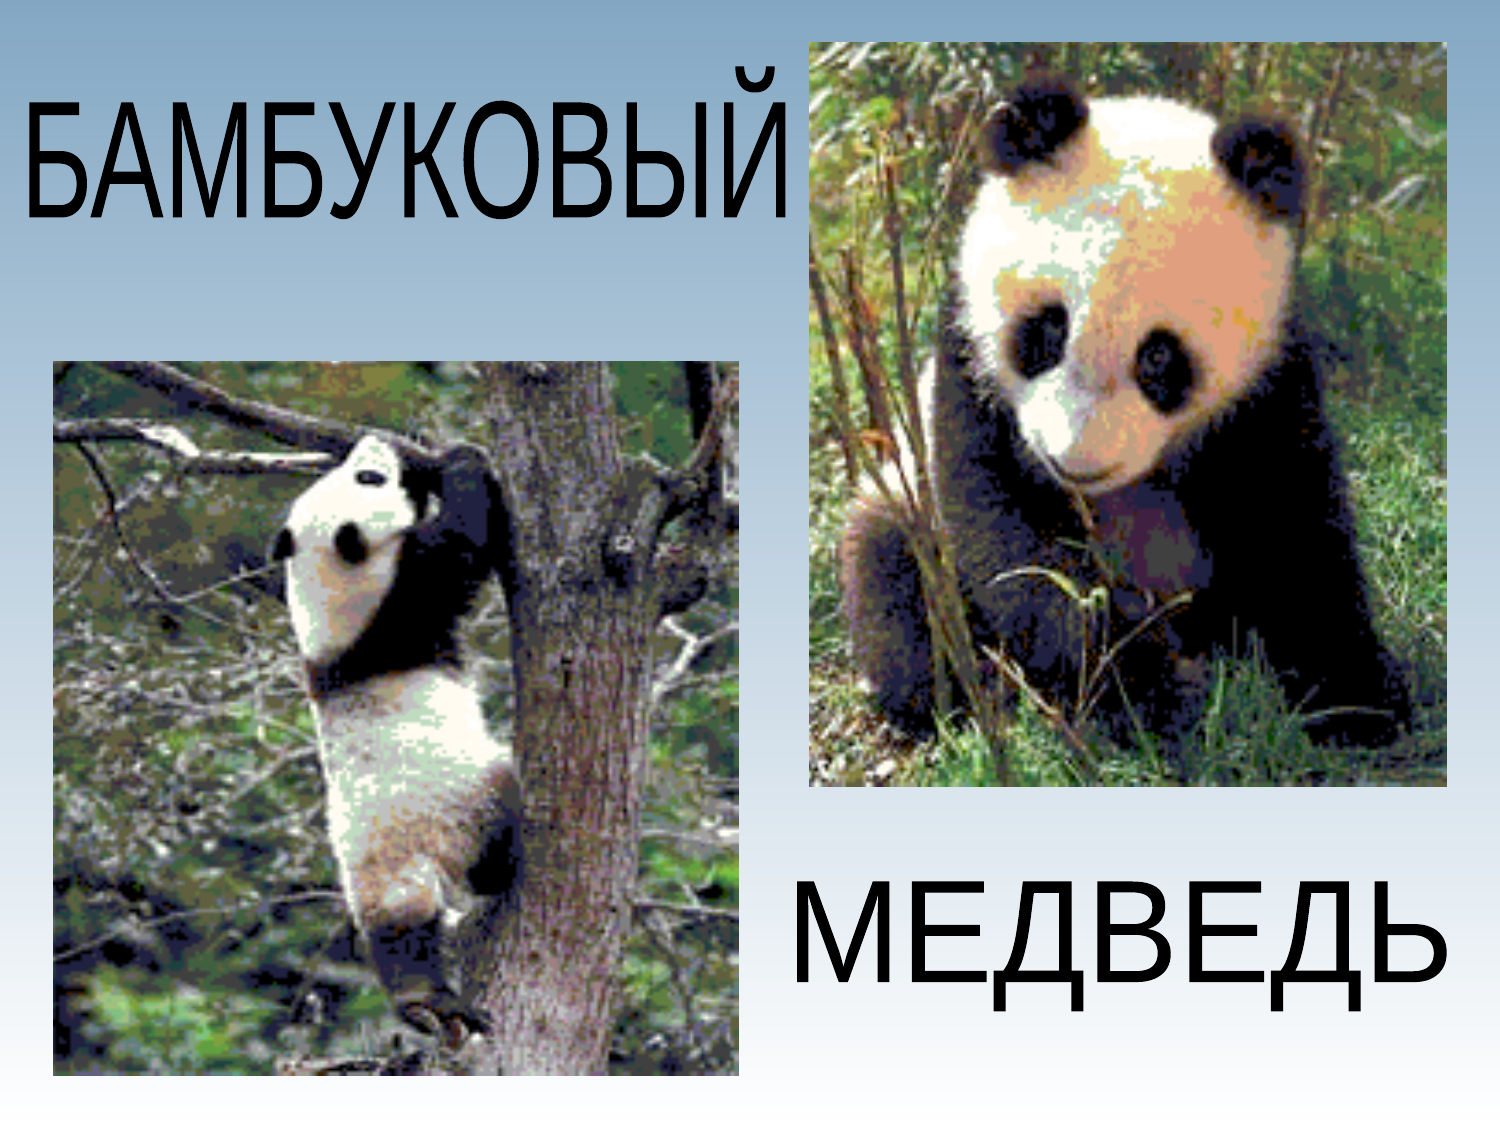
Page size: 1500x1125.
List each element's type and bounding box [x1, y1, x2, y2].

list [52, 361, 739, 1076]
picture [808, 42, 1447, 788]
